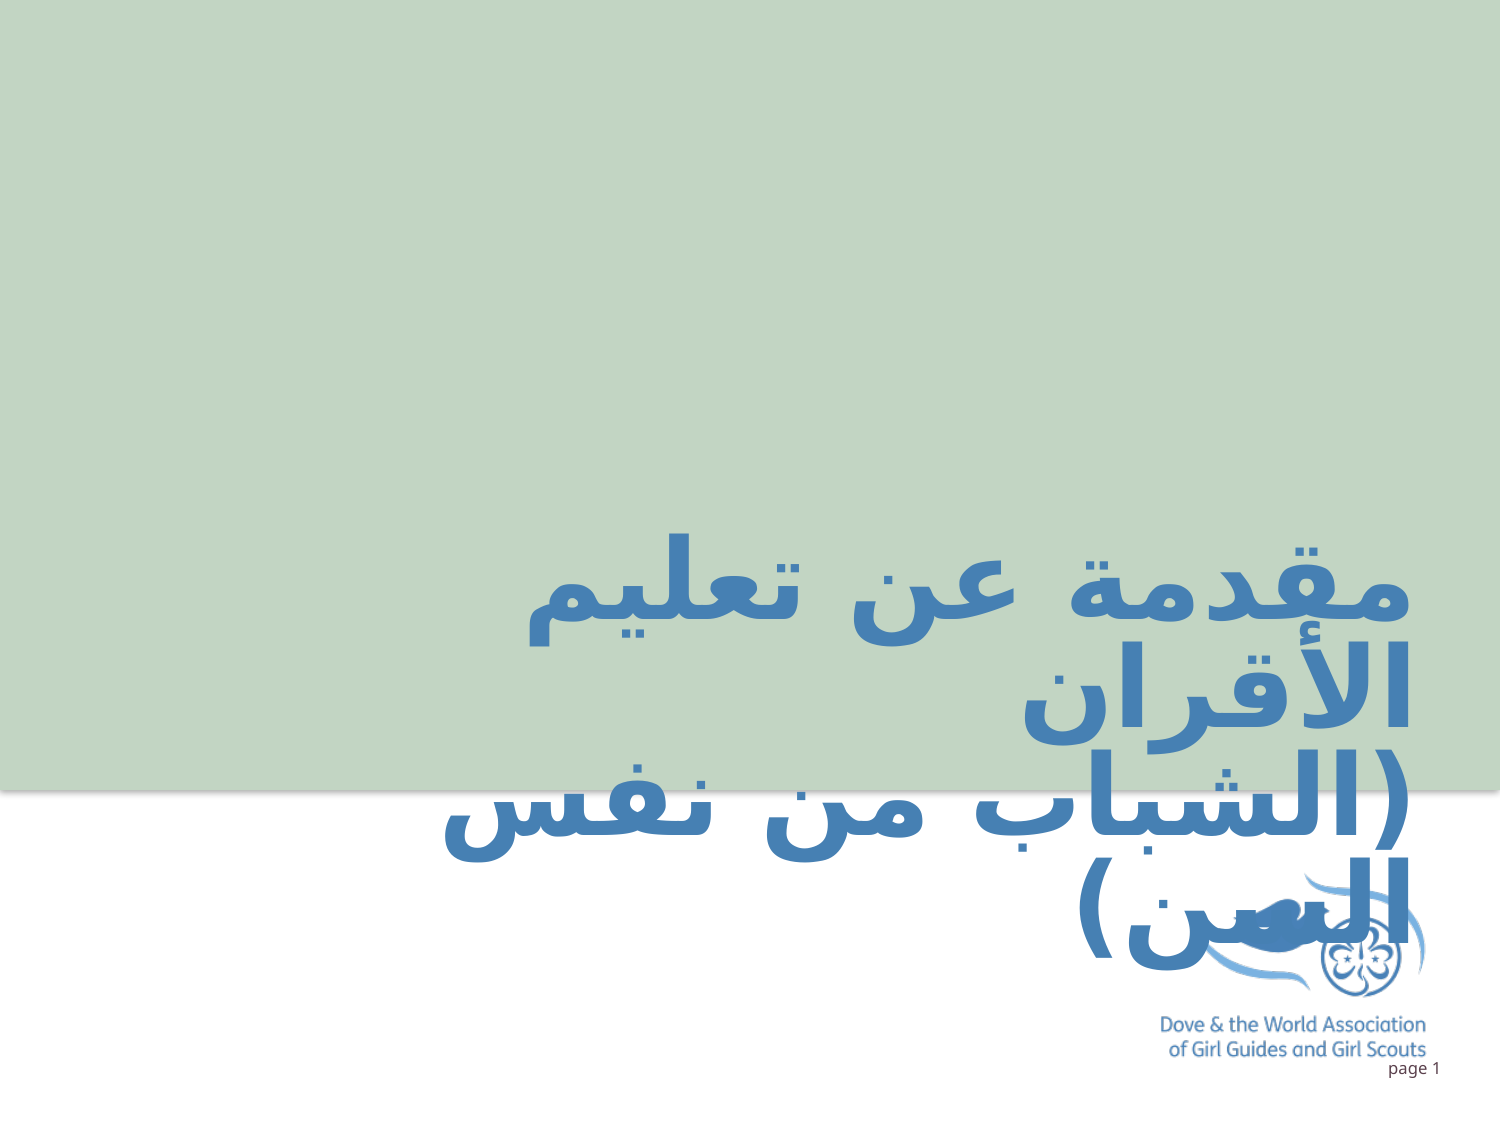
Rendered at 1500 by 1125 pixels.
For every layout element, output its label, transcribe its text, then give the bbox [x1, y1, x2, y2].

title مقدمة عن تعليم الأقران (الشباب من نفس السن) [83, 524, 1434, 671]
